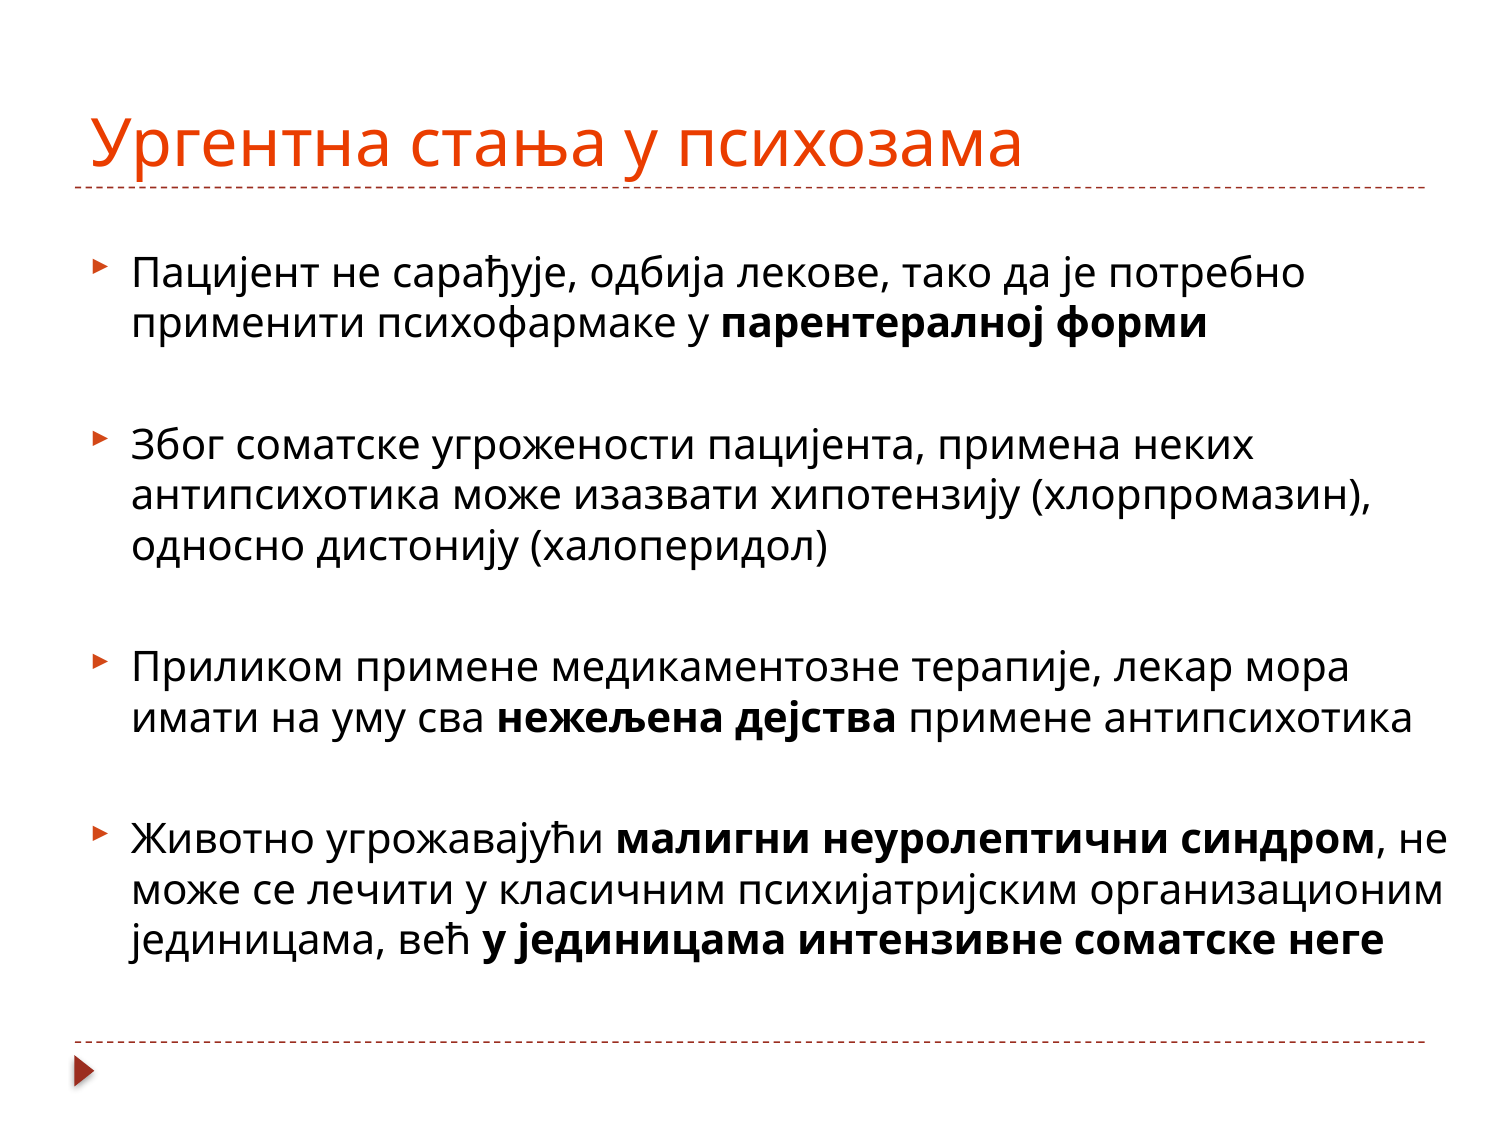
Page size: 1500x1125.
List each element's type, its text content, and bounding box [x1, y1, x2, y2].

title Ургентна стања у психозама [74, 24, 1426, 188]
list Пацијент не сарађује, одбија лекове, тако да је потребно применити психофармаке у парентералној форми Због соматске угрожености пацијента, примена неких антипсихотика може изазвати хипотензију (хлорпромазин), односно дистонију (халоперидол) Приликом примене медикаментозне терапије, лекар мора имати на уму сва нежељена дејства примене антипсихотика Животно угрожавајући малигни неуролептични синдром, не може се лечити у класичним психијатријским организационим јединицама, већ у јединицама интензивне соматске неге [74, 237, 1476, 1051]
